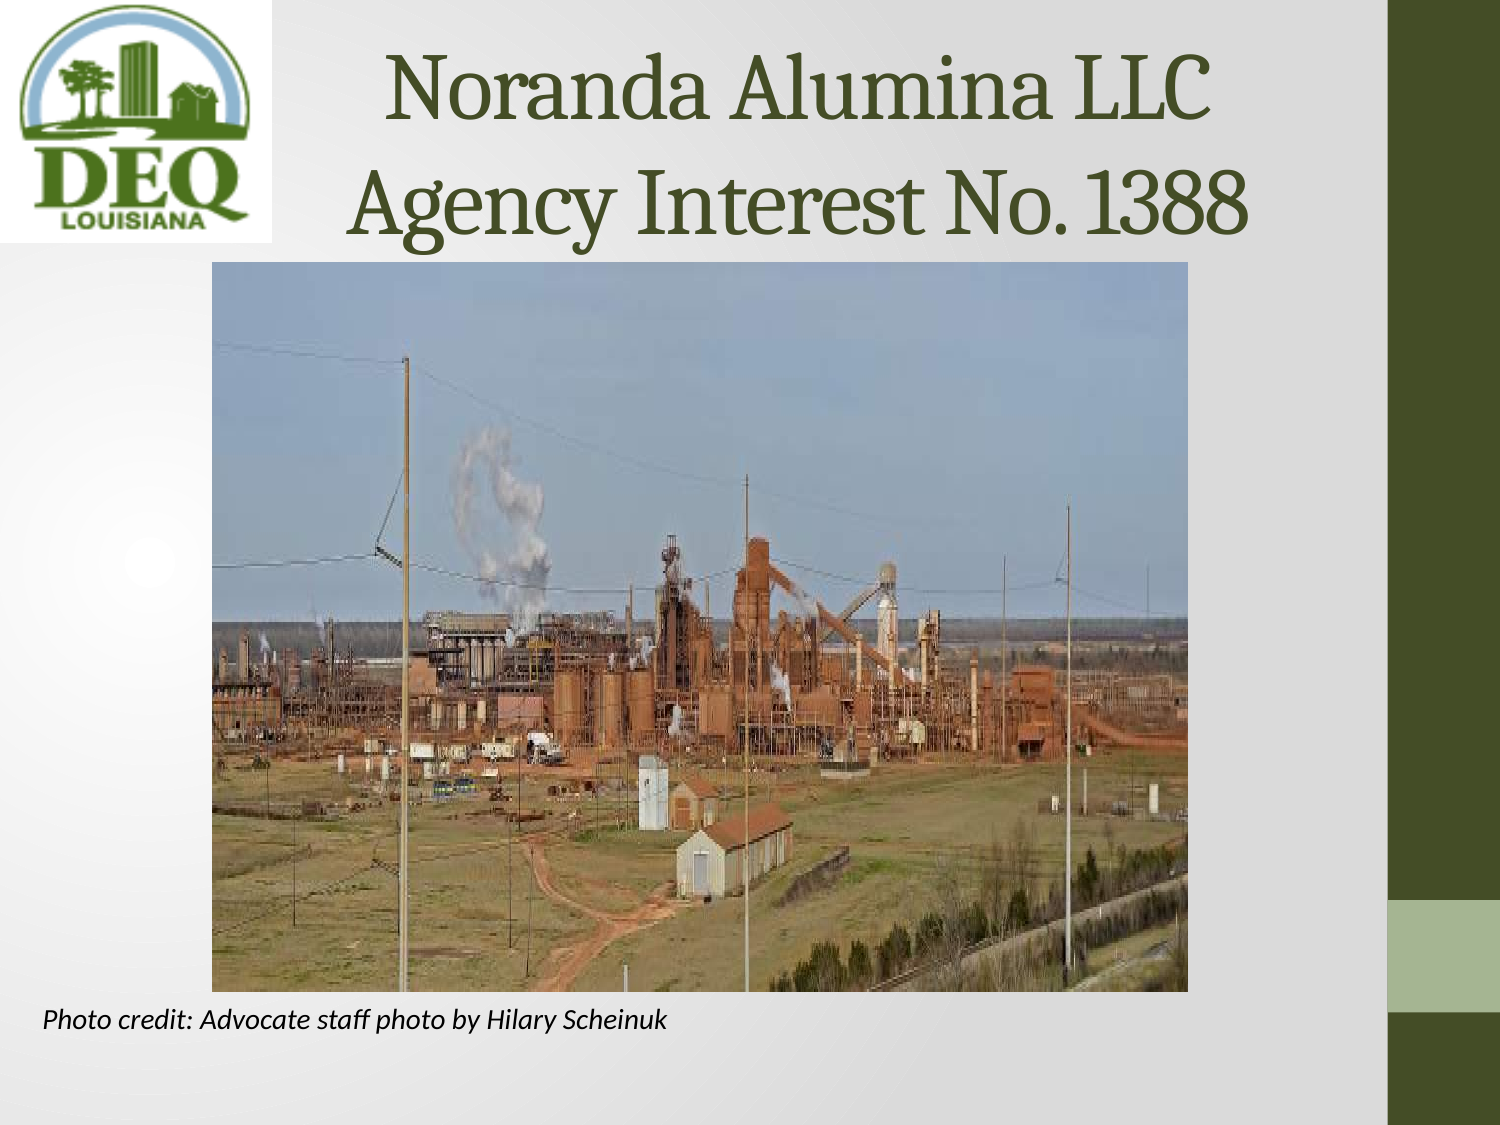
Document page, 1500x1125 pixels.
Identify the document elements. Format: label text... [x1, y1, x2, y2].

text_box Photo credit: Advocate staff photo by Hilary Scheinuk [27, 993, 1066, 1044]
picture [0, 0, 273, 243]
title Noranda Alumina LLC Agency Interest No. 1388 [283, 45, 1325, 233]
picture [211, 261, 1188, 993]
